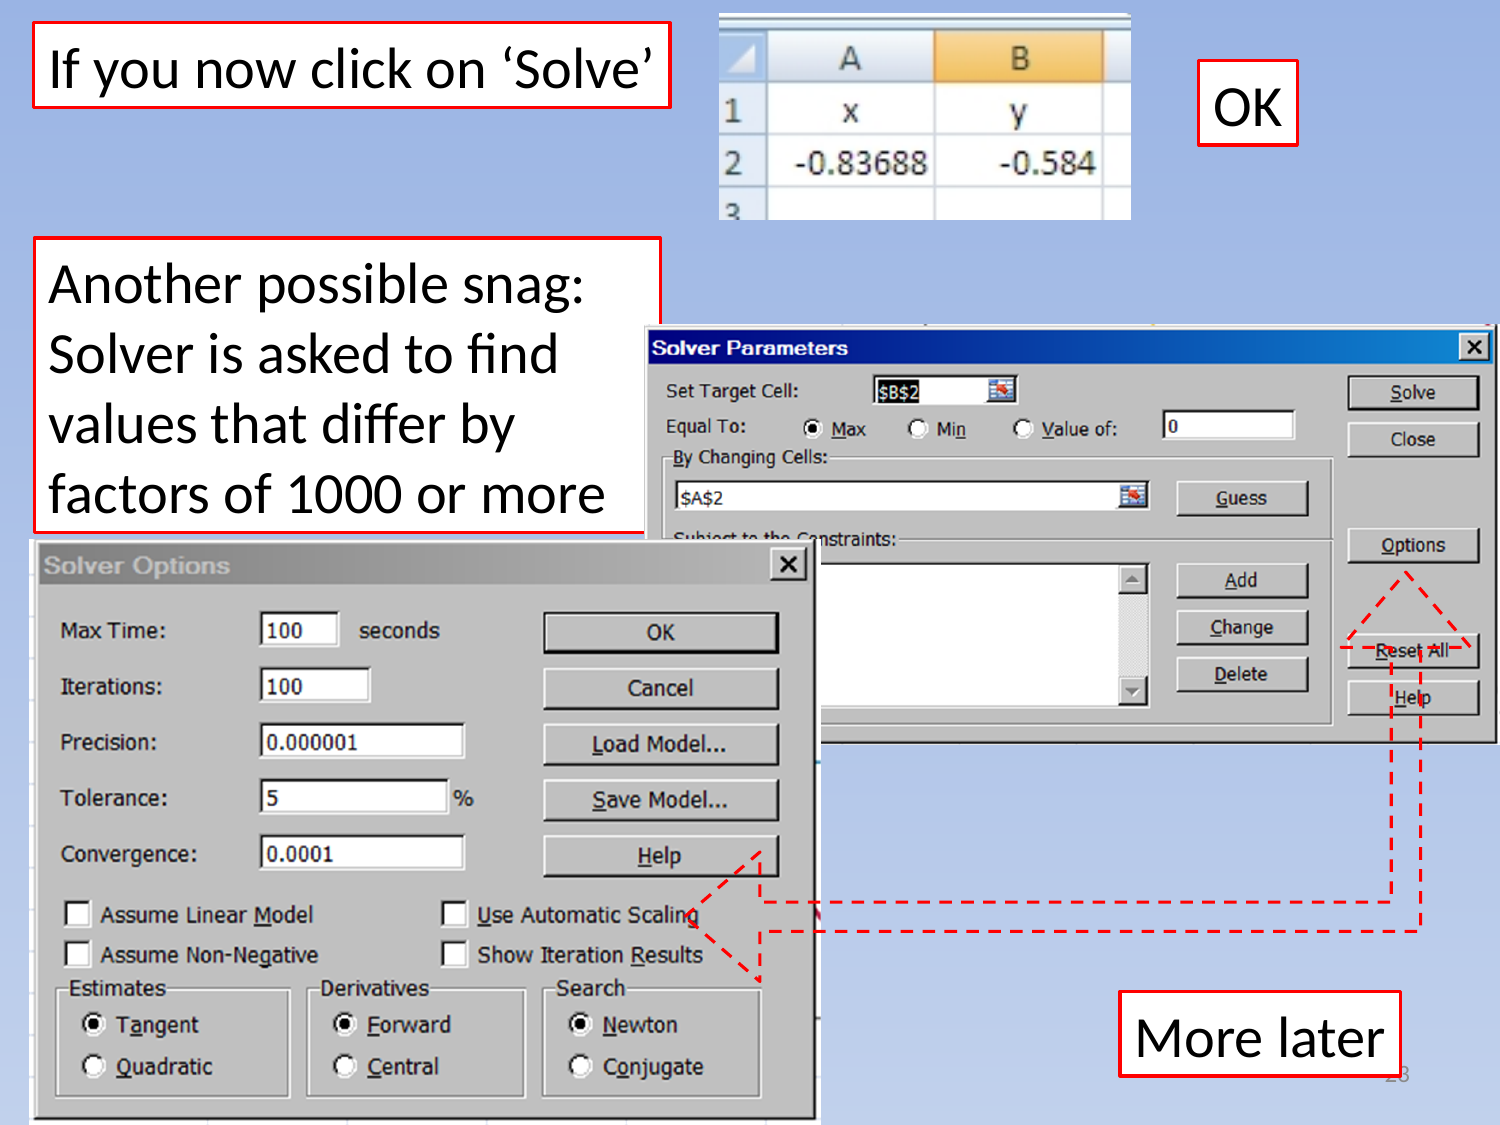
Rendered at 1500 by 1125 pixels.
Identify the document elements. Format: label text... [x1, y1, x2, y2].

picture [28, 324, 1500, 1125]
text_box Another possible snag: Solver is asked to find values that differ by factors of 1000 or more [34, 237, 661, 533]
text_box If you now click on ‘Solve’ [33, 22, 670, 108]
text_box OK [1198, 60, 1298, 146]
text_box More later [1120, 991, 1401, 1042]
text_box [825, 752, 1422, 933]
picture [718, 12, 1131, 221]
slide_number 23 [1074, 1042, 1425, 1103]
